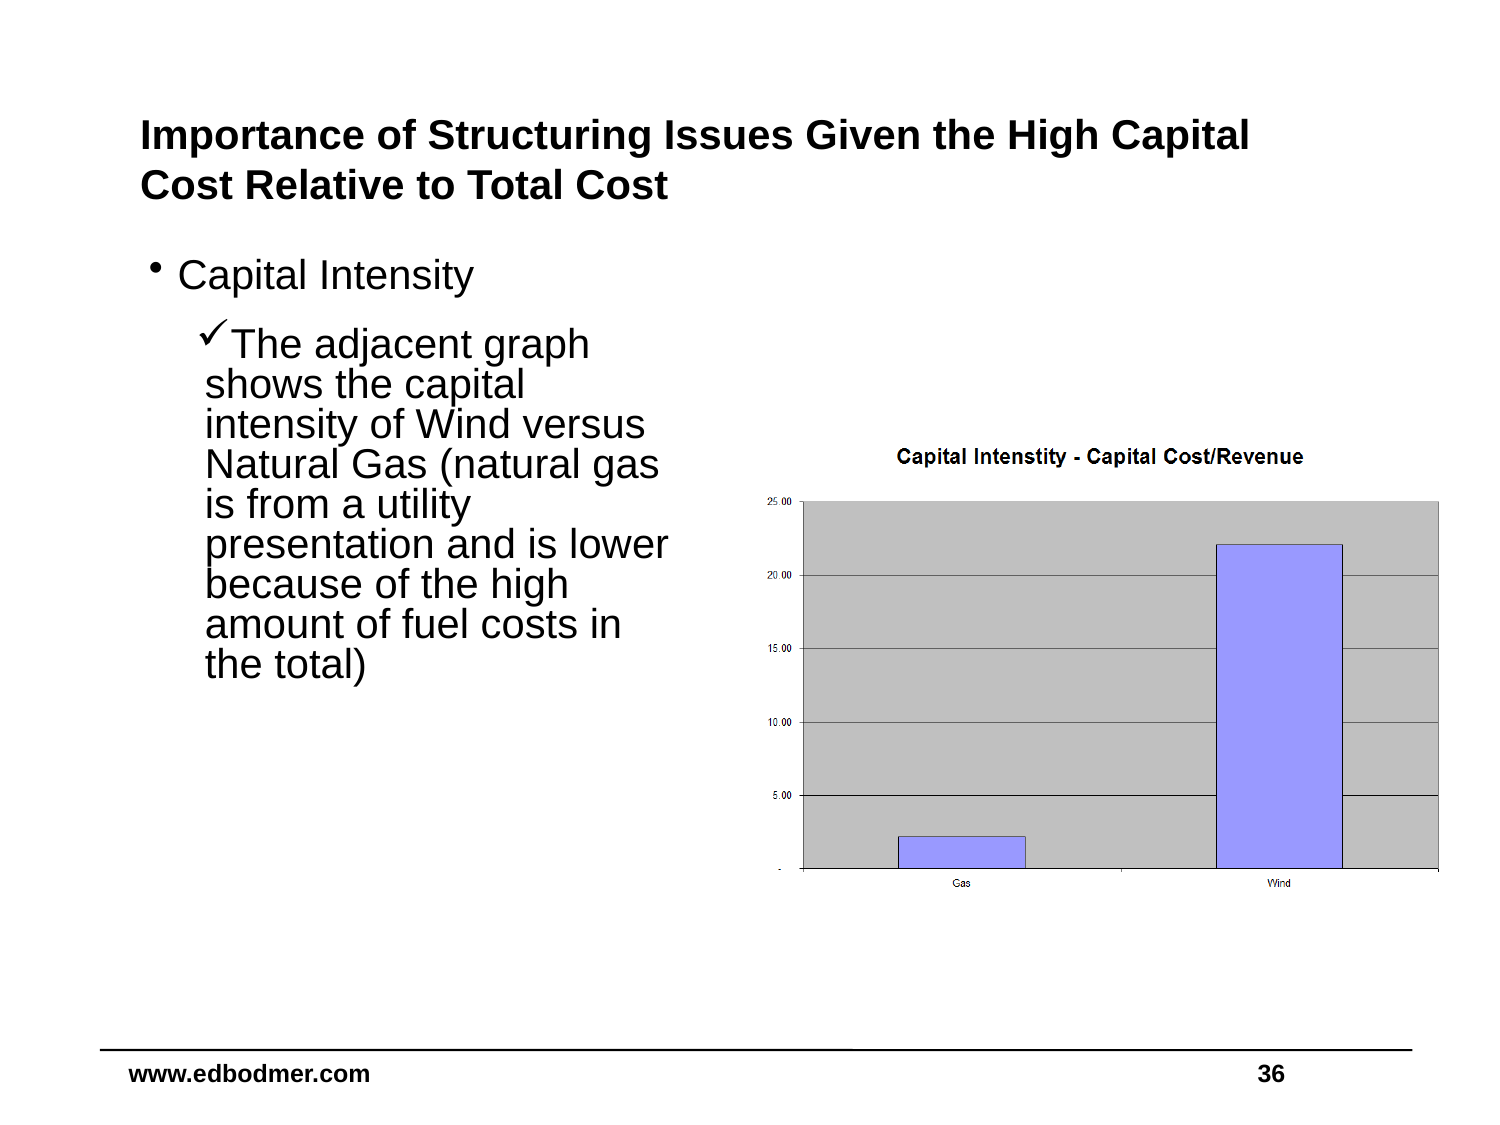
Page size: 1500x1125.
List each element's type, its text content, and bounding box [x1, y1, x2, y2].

title Importance of Structuring Issues Given the High Capital Cost Relative to Total Cost [124, 99, 1288, 226]
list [749, 424, 1451, 904]
list Capital Intensity The adjacent graph shows the capital intensity of Wind versus Natural Gas (natural gas is from a utility presentation and is lower because of the high amount of fuel costs in the total) [124, 249, 688, 1001]
